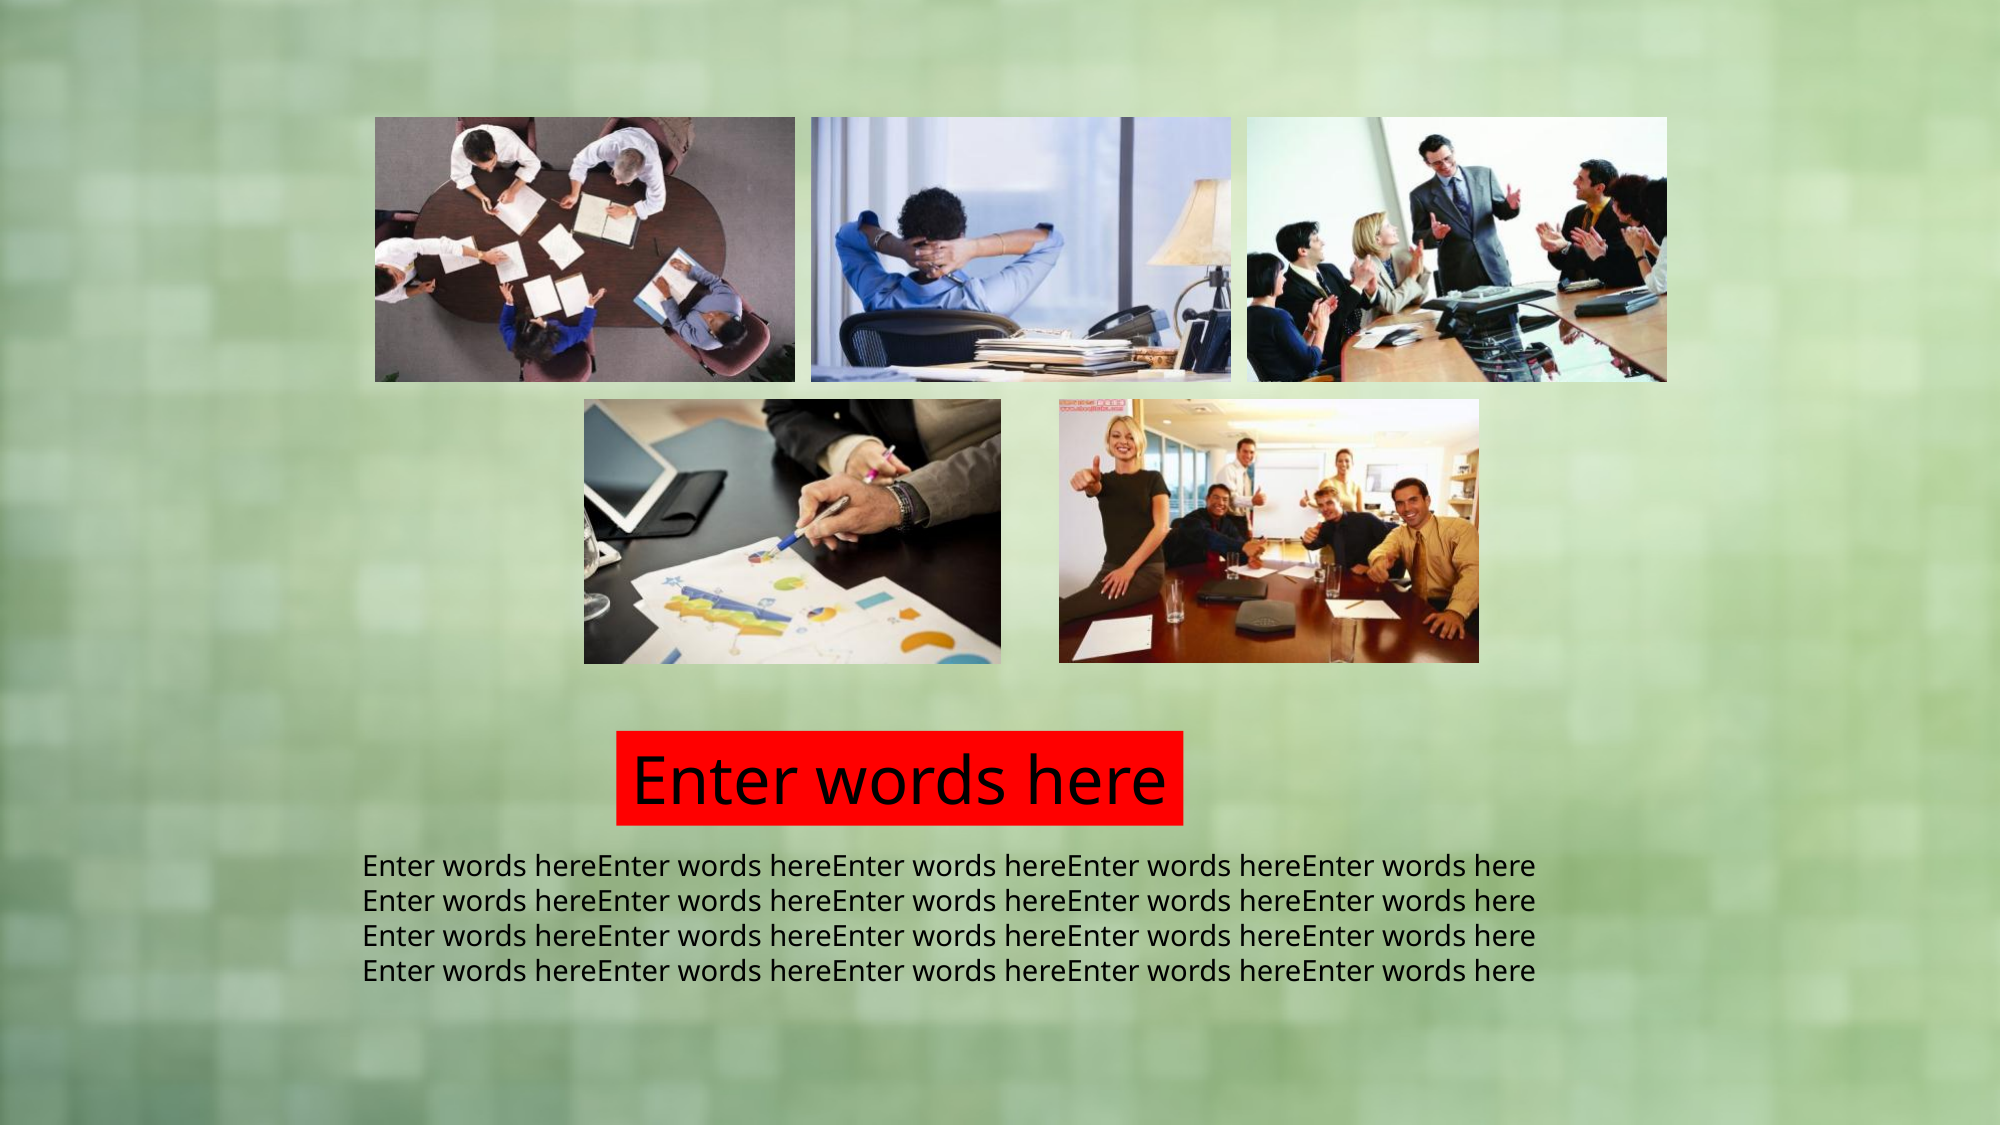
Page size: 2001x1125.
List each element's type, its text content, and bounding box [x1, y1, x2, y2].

text_box Enter words hereEnter words hereEnter words hereEnter words hereEnter words here Enter words hereEnter words hereEnter words hereEnter words hereEnter words here Enter words hereEnter words hereEnter words hereEnter words hereEnter words here Enter words hereEnter words hereEnter words hereEnter words hereEnter words here [347, 839, 1667, 1030]
text_box Enter words here [616, 730, 1184, 826]
picture [0, 0, 2000, 1125]
